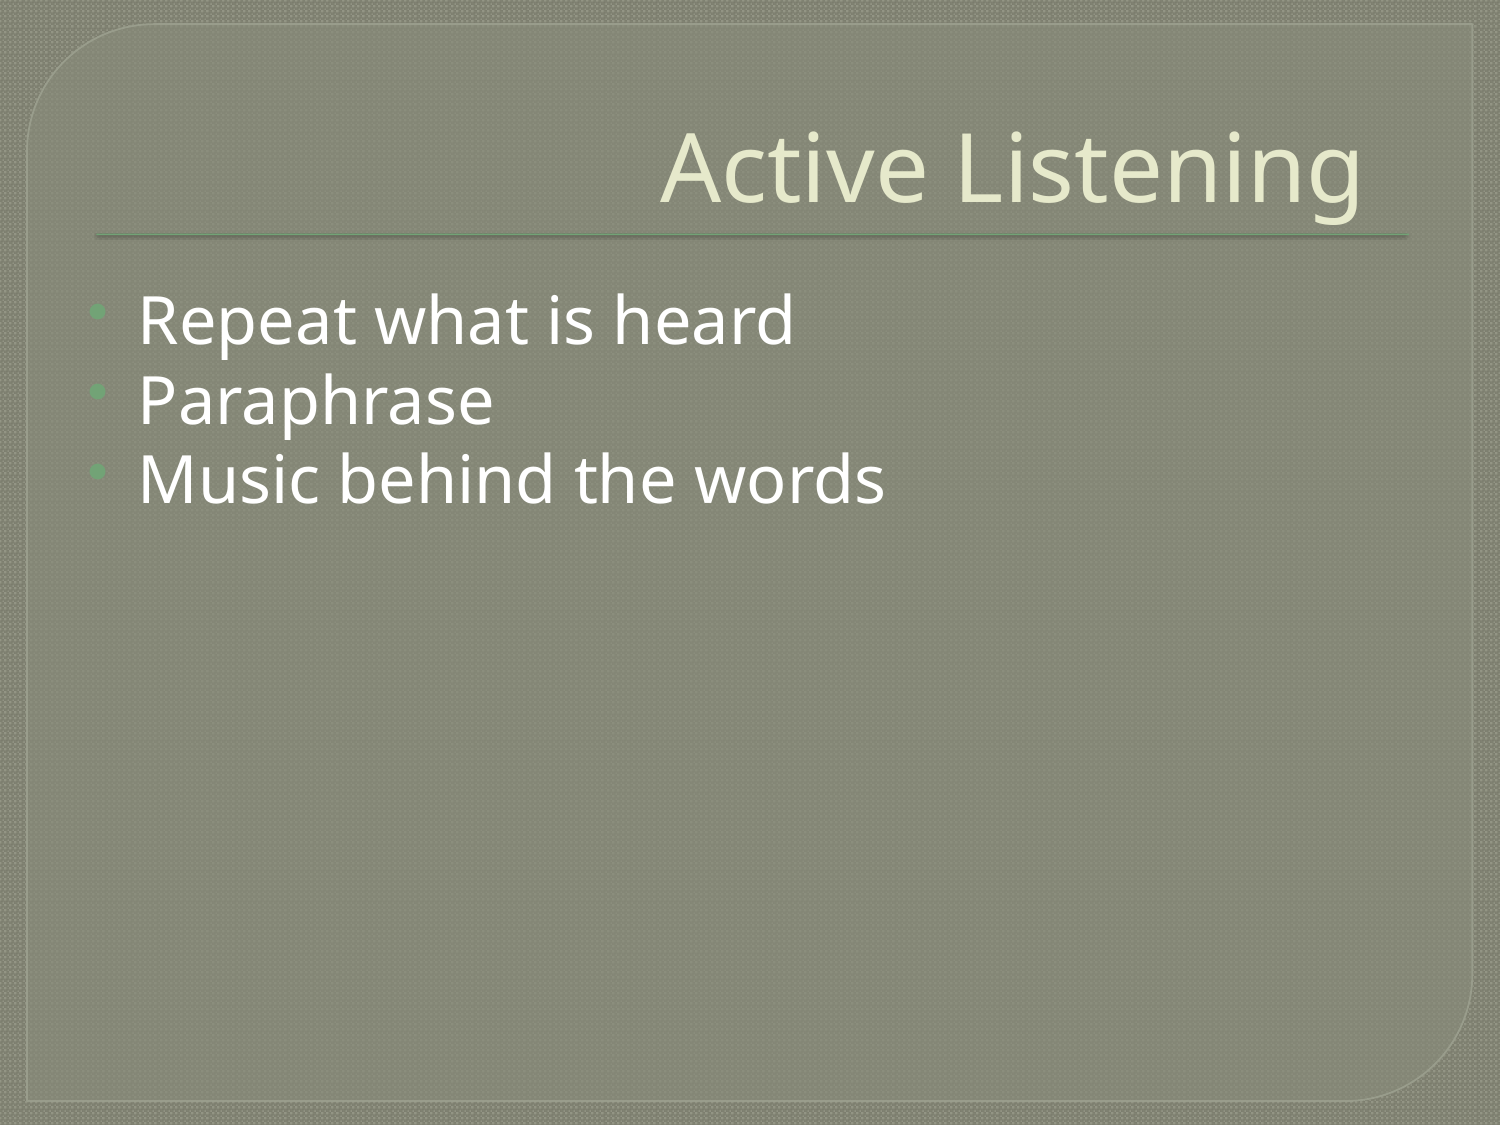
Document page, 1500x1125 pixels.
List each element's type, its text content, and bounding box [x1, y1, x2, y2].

list Repeat what is heard Paraphrase Music behind the words [75, 270, 1425, 1013]
title Active Listening [75, 41, 1425, 230]
